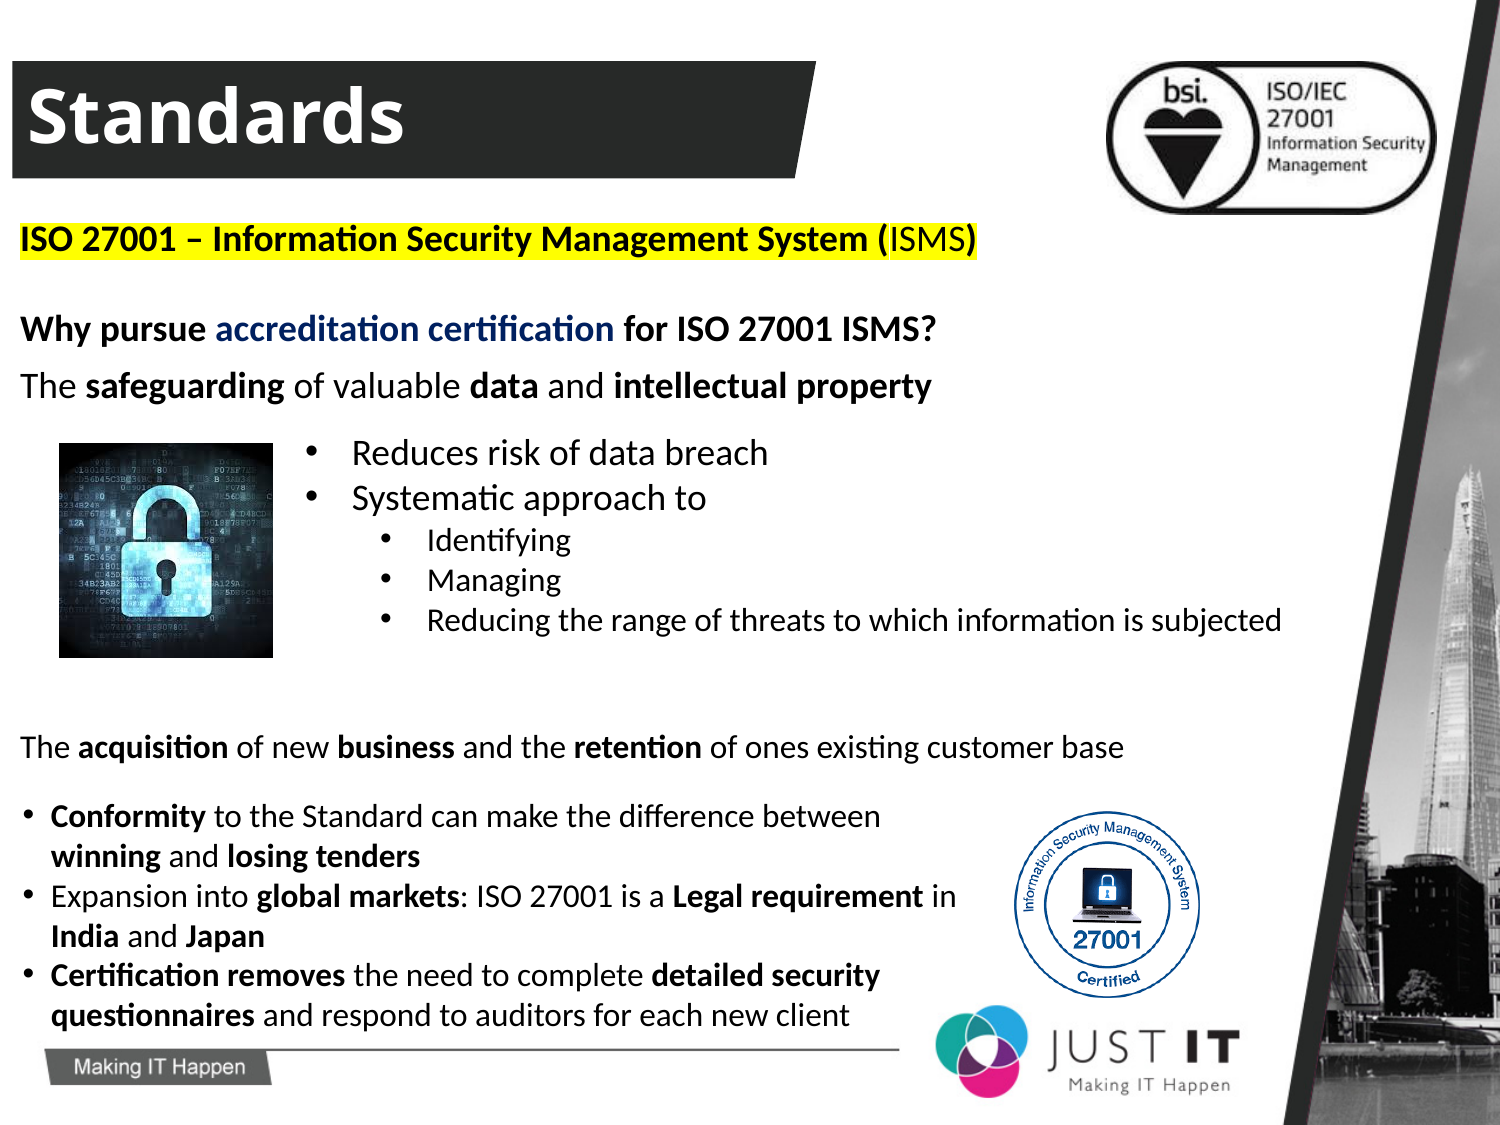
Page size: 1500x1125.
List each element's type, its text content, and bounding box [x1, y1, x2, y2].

title Standards [12, 61, 927, 179]
text_box Conformity to the Standard can make the difference between winning and losing tenders Expansion into global markets: ISO 27001 is a Legal requirement in India and Japan Certification removes the need to complete detailed security questionnaires and respond to auditors for each new client [7, 786, 976, 1041]
picture [0, 0, 1500, 1125]
text_box ISO 27001 – Information Security Management System (ISMS) Why pursue accreditation certification for ISO 27001 ISMS? The safeguarding of valuable data and intellectual property The acquisition of new business and the retention of ones existing customer base [5, 206, 1298, 898]
text_box Reduces risk of data breach Systematic approach to Identifying Managing Reducing the range of threats to which information is subjected [290, 420, 1300, 646]
